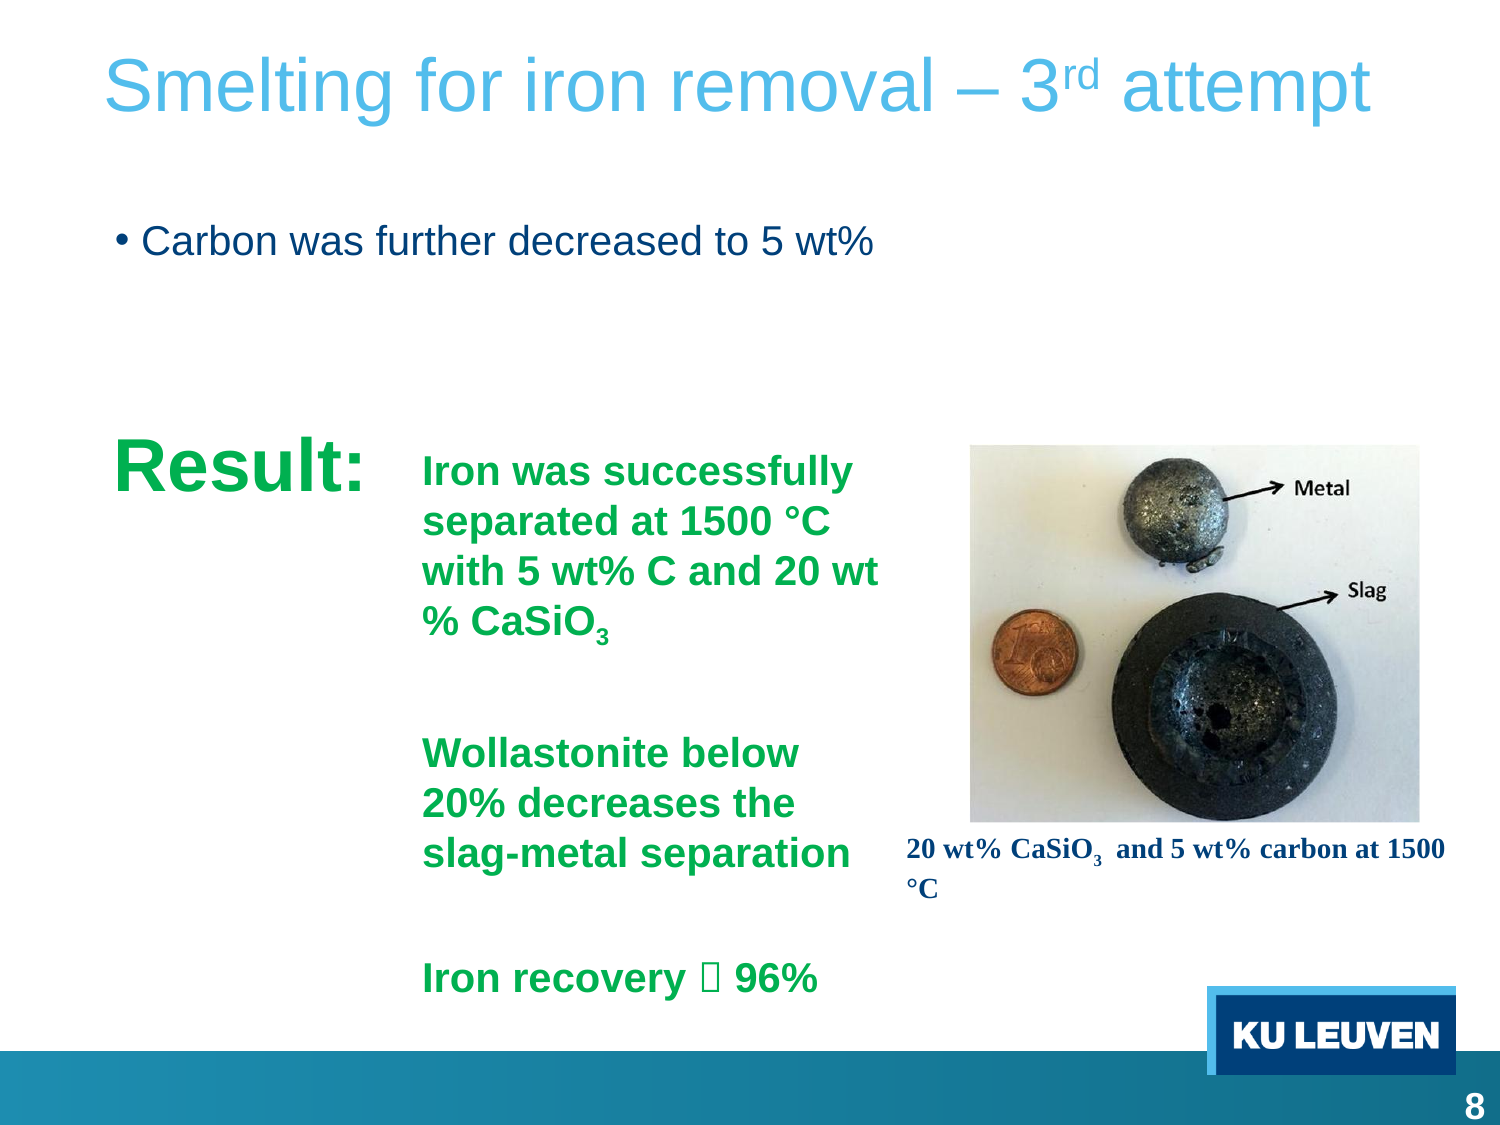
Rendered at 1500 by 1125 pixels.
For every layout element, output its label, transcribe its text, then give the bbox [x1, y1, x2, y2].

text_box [96, 373, 1500, 1008]
text_box 8 [1376, 1074, 1500, 1125]
picture [1207, 1008, 1456, 1075]
text_box Smelting for iron removal – 3rd attempt [88, 29, 1456, 178]
text_box Carbon was further decreased to 5 wt% [100, 206, 1459, 272]
